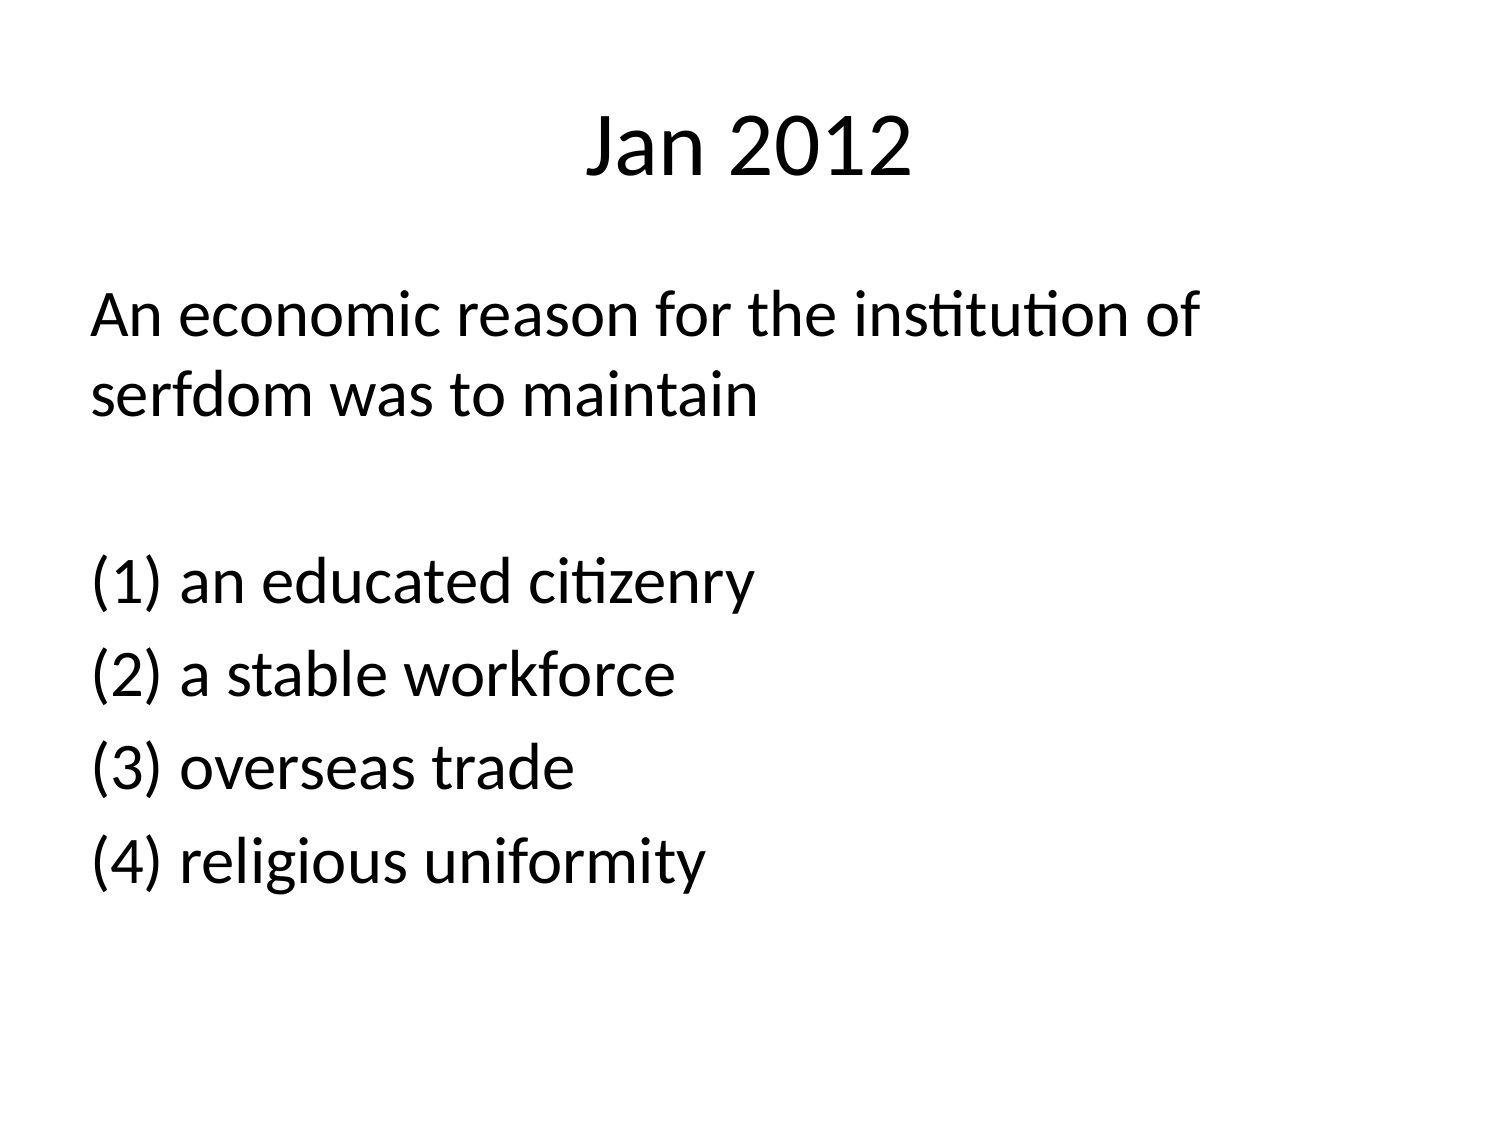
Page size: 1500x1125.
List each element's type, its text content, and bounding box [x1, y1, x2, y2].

title Jan 2012 [75, 45, 1425, 233]
list An economic reason for the institution of serfdom was to maintain (1) an educated citizenry (2) a stable workforce (3) overseas trade (4) religious uniformity [75, 262, 1425, 1005]
